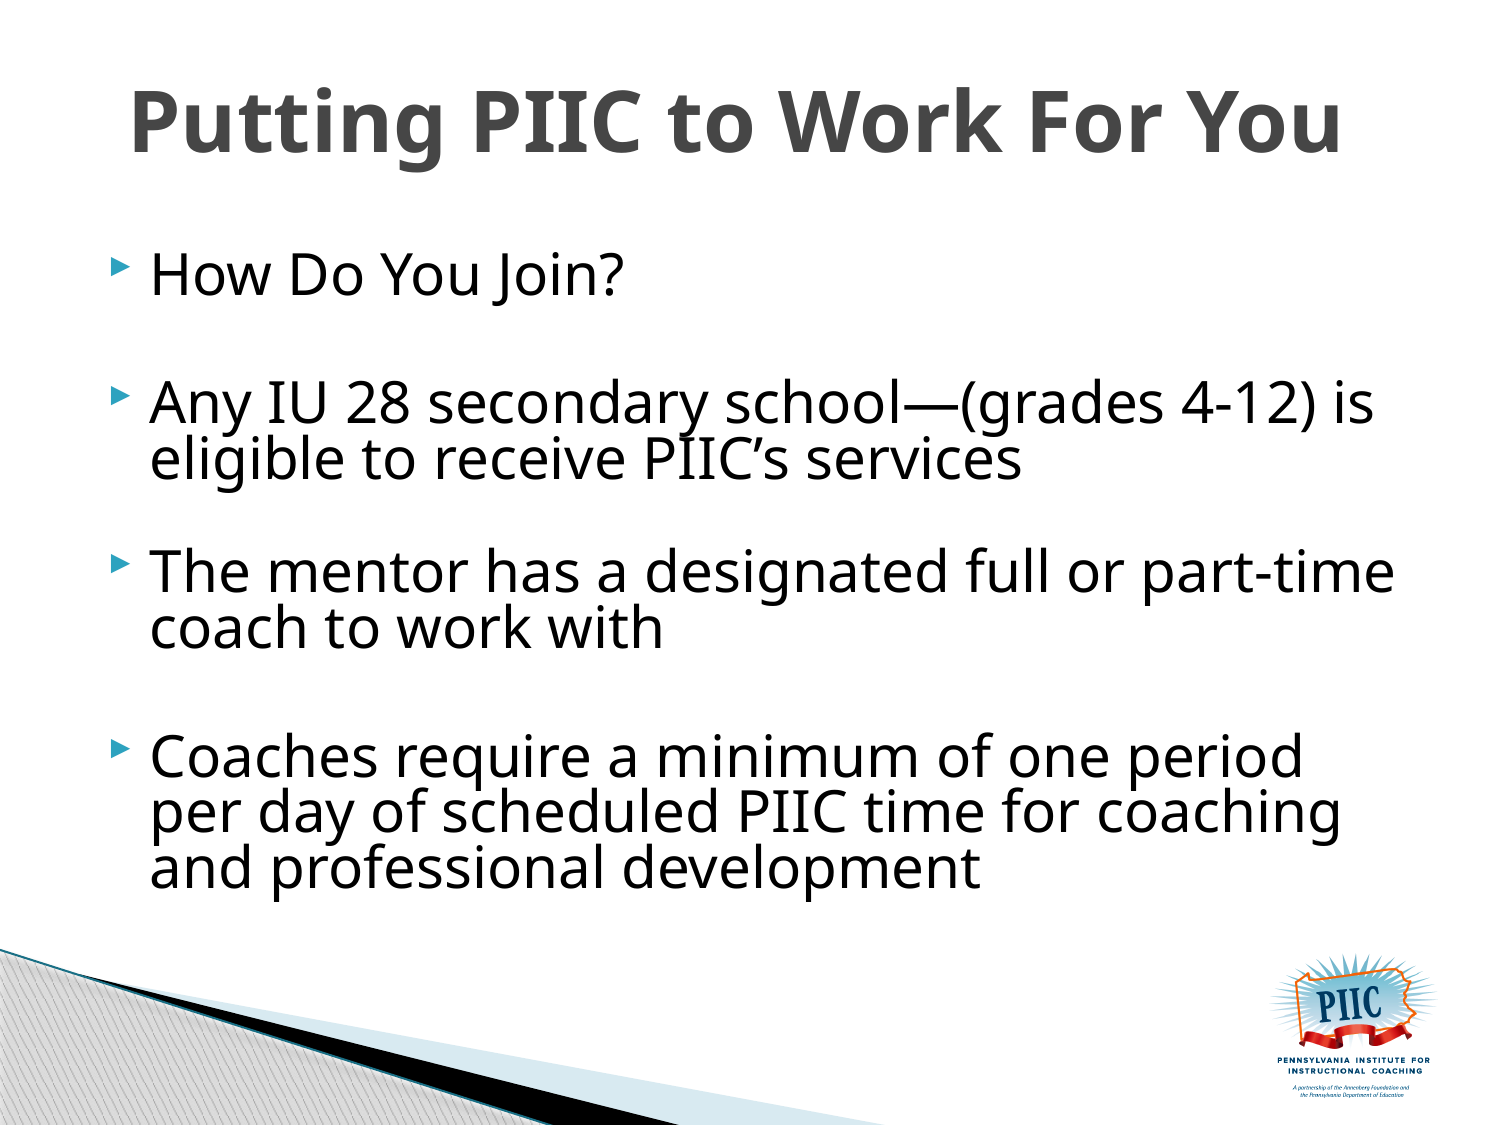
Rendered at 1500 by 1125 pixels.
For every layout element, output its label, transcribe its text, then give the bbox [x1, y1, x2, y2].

picture [1268, 953, 1438, 1098]
title Putting PIIC to Work For You [112, 24, 1463, 213]
list How Do You Join? Any IU 28 secondary school—(grades 4-12) is eligible to receive PIIC’s services The mentor has a designated full or part-time coach to work with Coaches require a minimum of one period per day of scheduled PIIC time for coaching and professional development [75, 243, 1425, 986]
